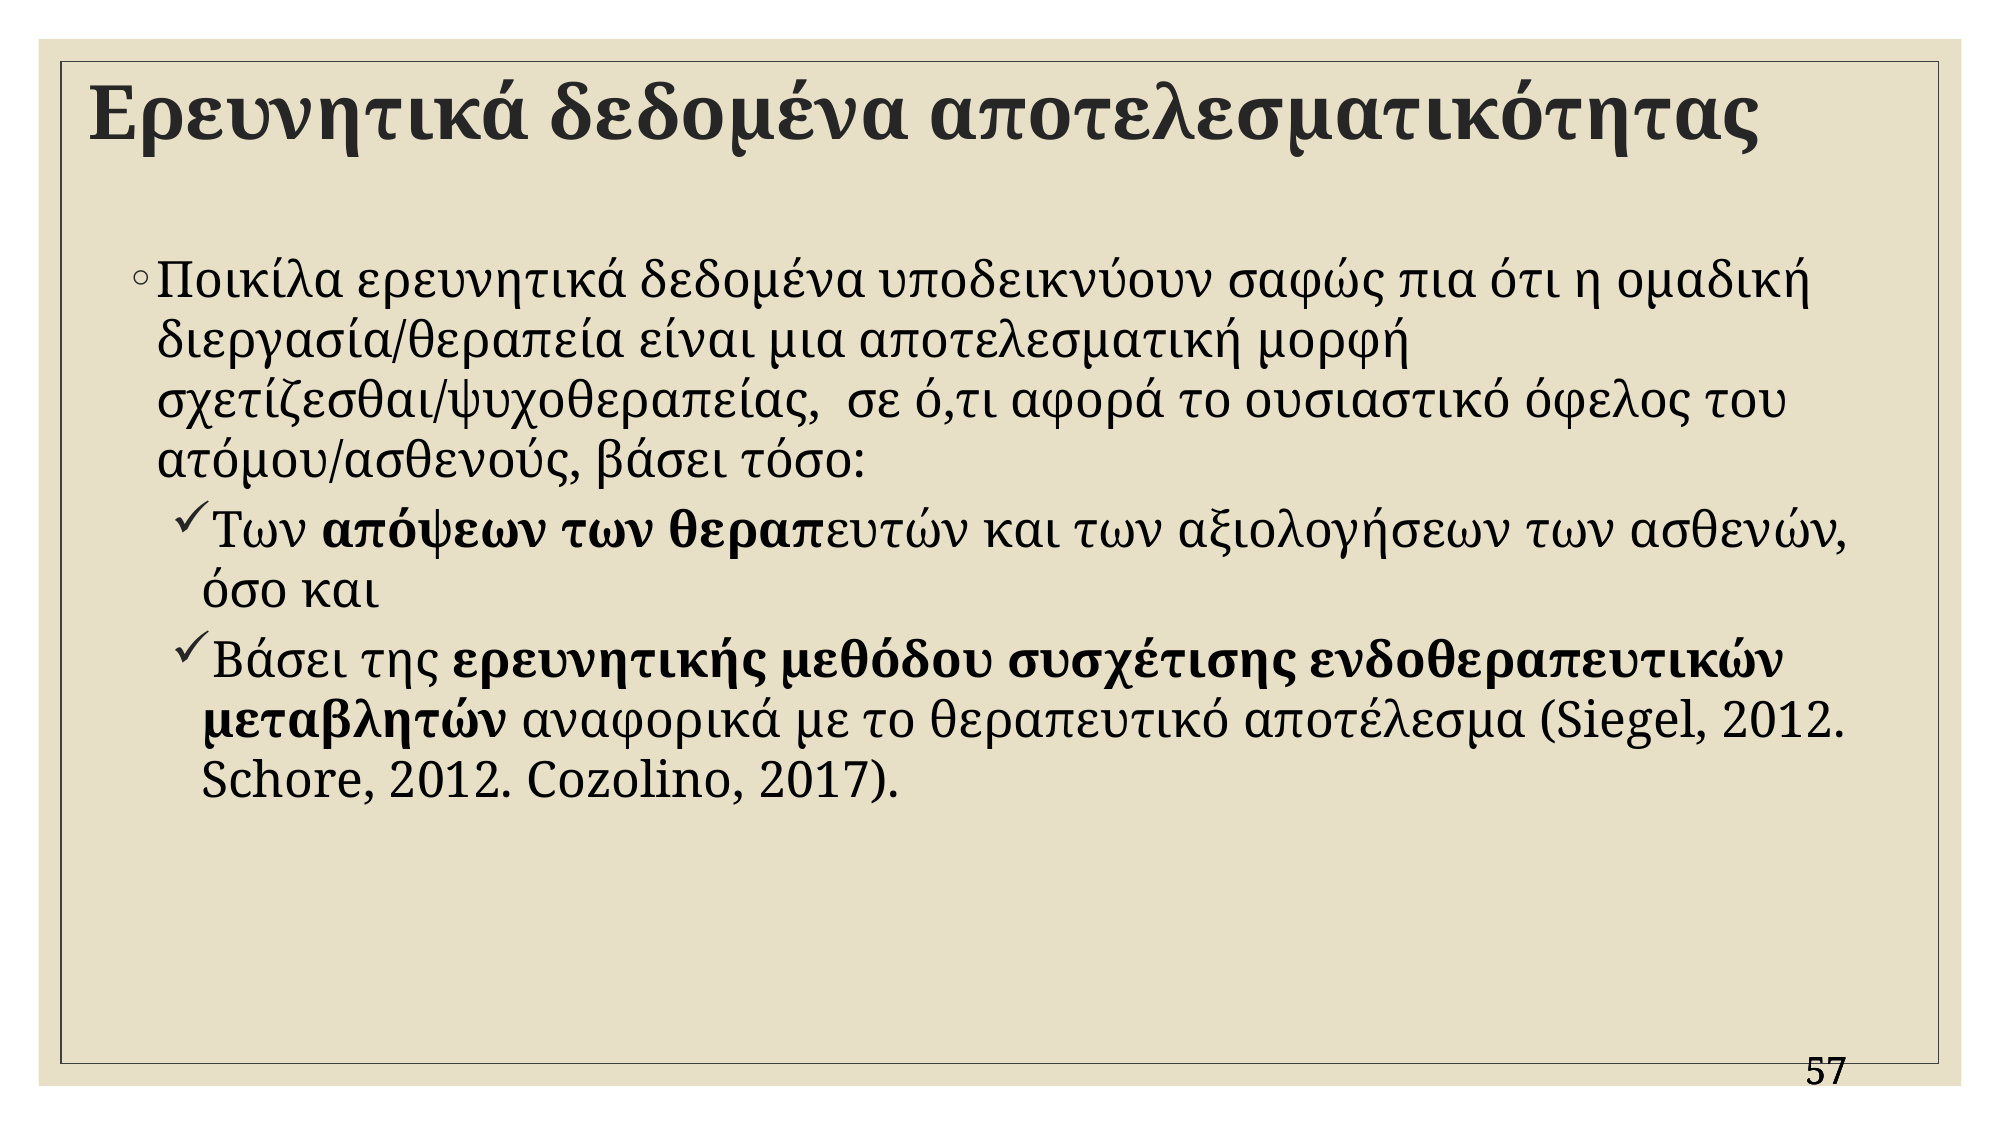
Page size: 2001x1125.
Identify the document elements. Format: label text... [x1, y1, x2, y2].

title Ερευνητικά δεδομένα αποτελεσματικότητας [73, 51, 1799, 181]
text_box 57 [1412, 1042, 1863, 1103]
list Ποικίλα ερευνητικά δεδομένα υποδεικνύουν σαφώς πια ότι η ομαδική διεργασία/θεραπεία είναι μια αποτελεσματική μορφή σχετίζεσθαι/ψυχοθεραπείας, σε ό,τι αφορά το ουσιαστικό όφελος του ατόμου/ασθενούς, βάσει τόσο: Των απόψεων των θεραπευτών και των αξιολογήσεων των ασθενών, όσο και Βάσει της ερευνητικής μεθόδου συσχέτισης ενδοθεραπευτικών μεταβλητών αναφορικά με το θεραπευτικό αποτέλεσμα (Siegel, 2012. Schore, 2012. Cozolino, 2017). [110, 239, 1875, 1043]
